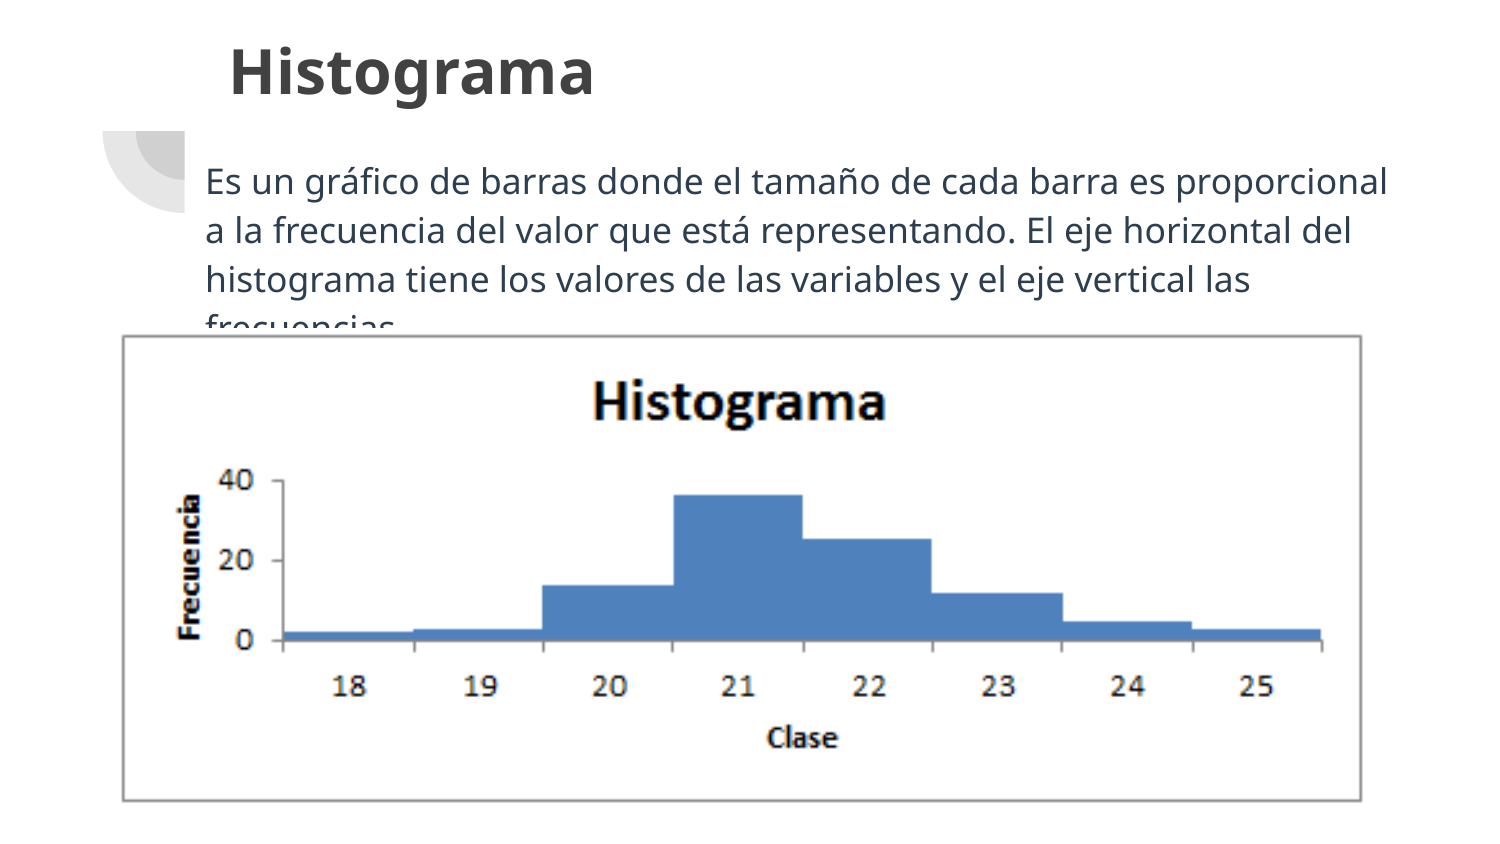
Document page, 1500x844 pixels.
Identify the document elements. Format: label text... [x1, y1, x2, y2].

title Histograma [213, 16, 1368, 137]
picture [115, 327, 1368, 808]
list Es un gráfico de barras donde el tamaño de cada barra es proporcional a la frecuencia del valor que está representando. El eje horizontal del histograma tiene los valores de las variables y el eje vertical las frecuencias. [190, 137, 1415, 662]
